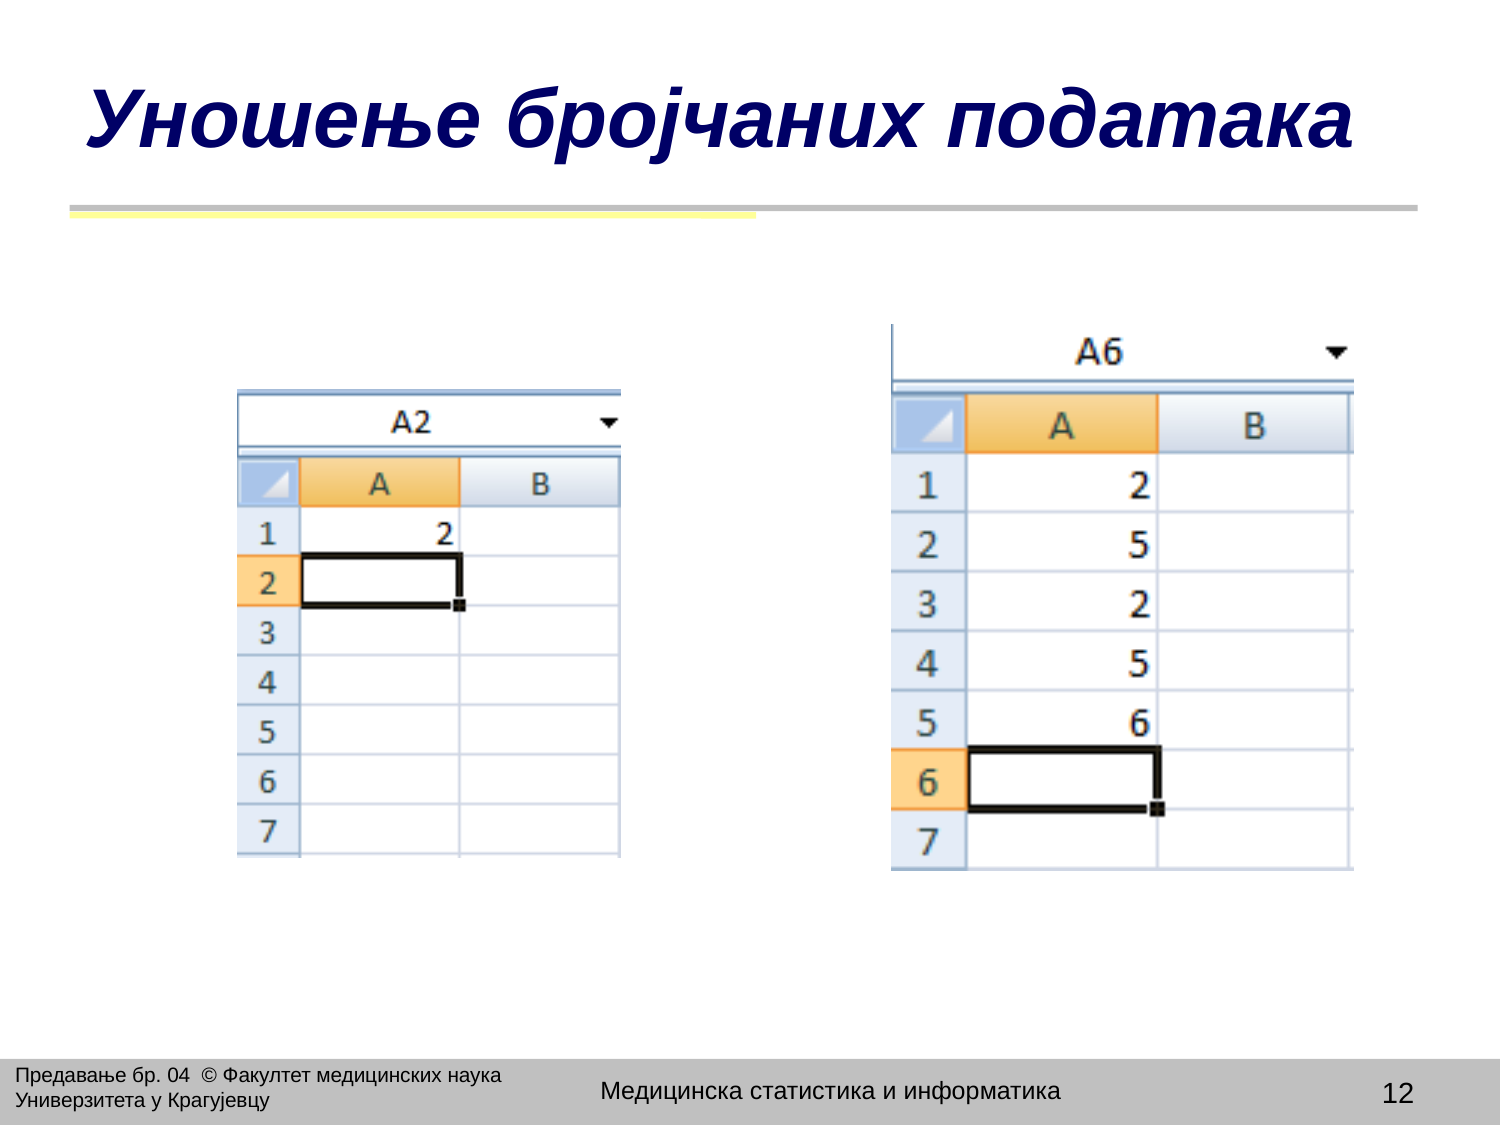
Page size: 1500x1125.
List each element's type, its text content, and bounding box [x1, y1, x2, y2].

footer Медицинска статистика и информатика [512, 1066, 1151, 1125]
slide_number 12 [1166, 1066, 1430, 1125]
picture [890, 324, 1355, 872]
title Уношење бројчаних података [69, 19, 1426, 208]
slide_number Предавање бр. 04 © Факултет медицинских наука Универзитета у Крагујевцу [0, 1053, 619, 1108]
picture [236, 389, 621, 858]
